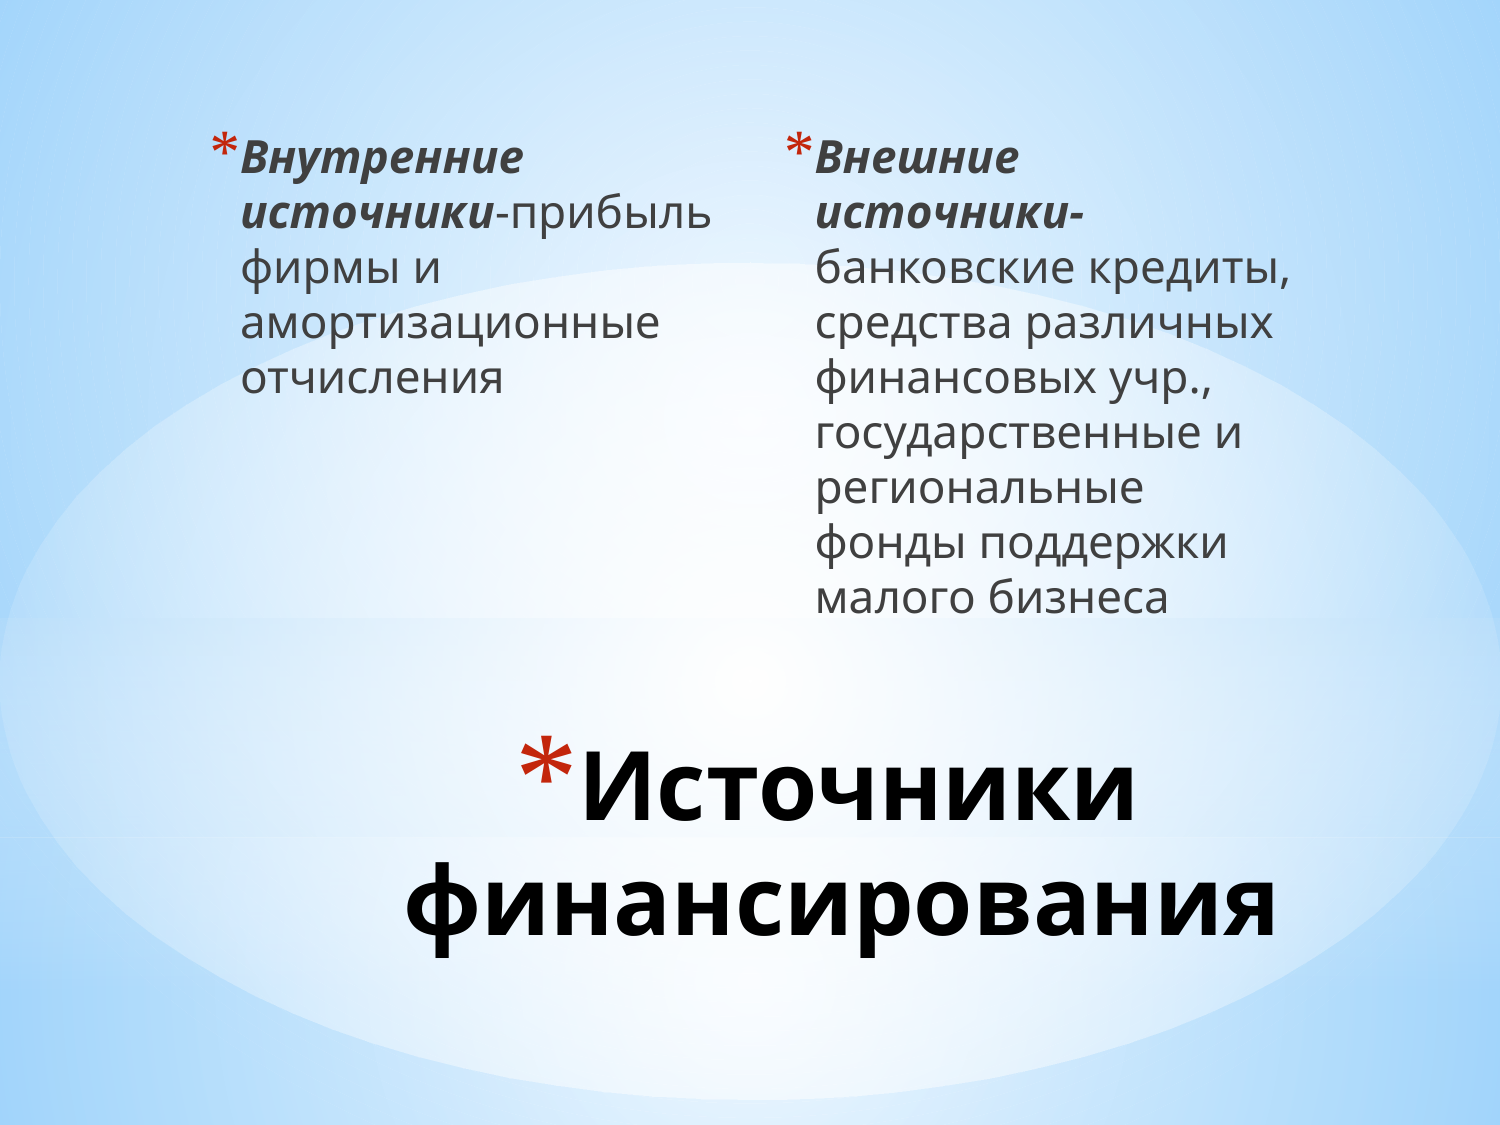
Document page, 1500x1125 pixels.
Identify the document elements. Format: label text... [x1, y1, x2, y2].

title Источники финансирования [294, 717, 1363, 905]
list Внешние источники-банковские кредиты, средства различных финансовых учр., государственные и региональные фонды поддержки малого бизнеса [761, 120, 1311, 690]
list Внутренние источники-прибыль фирмы и амортизационные отчисления [187, 120, 737, 690]
